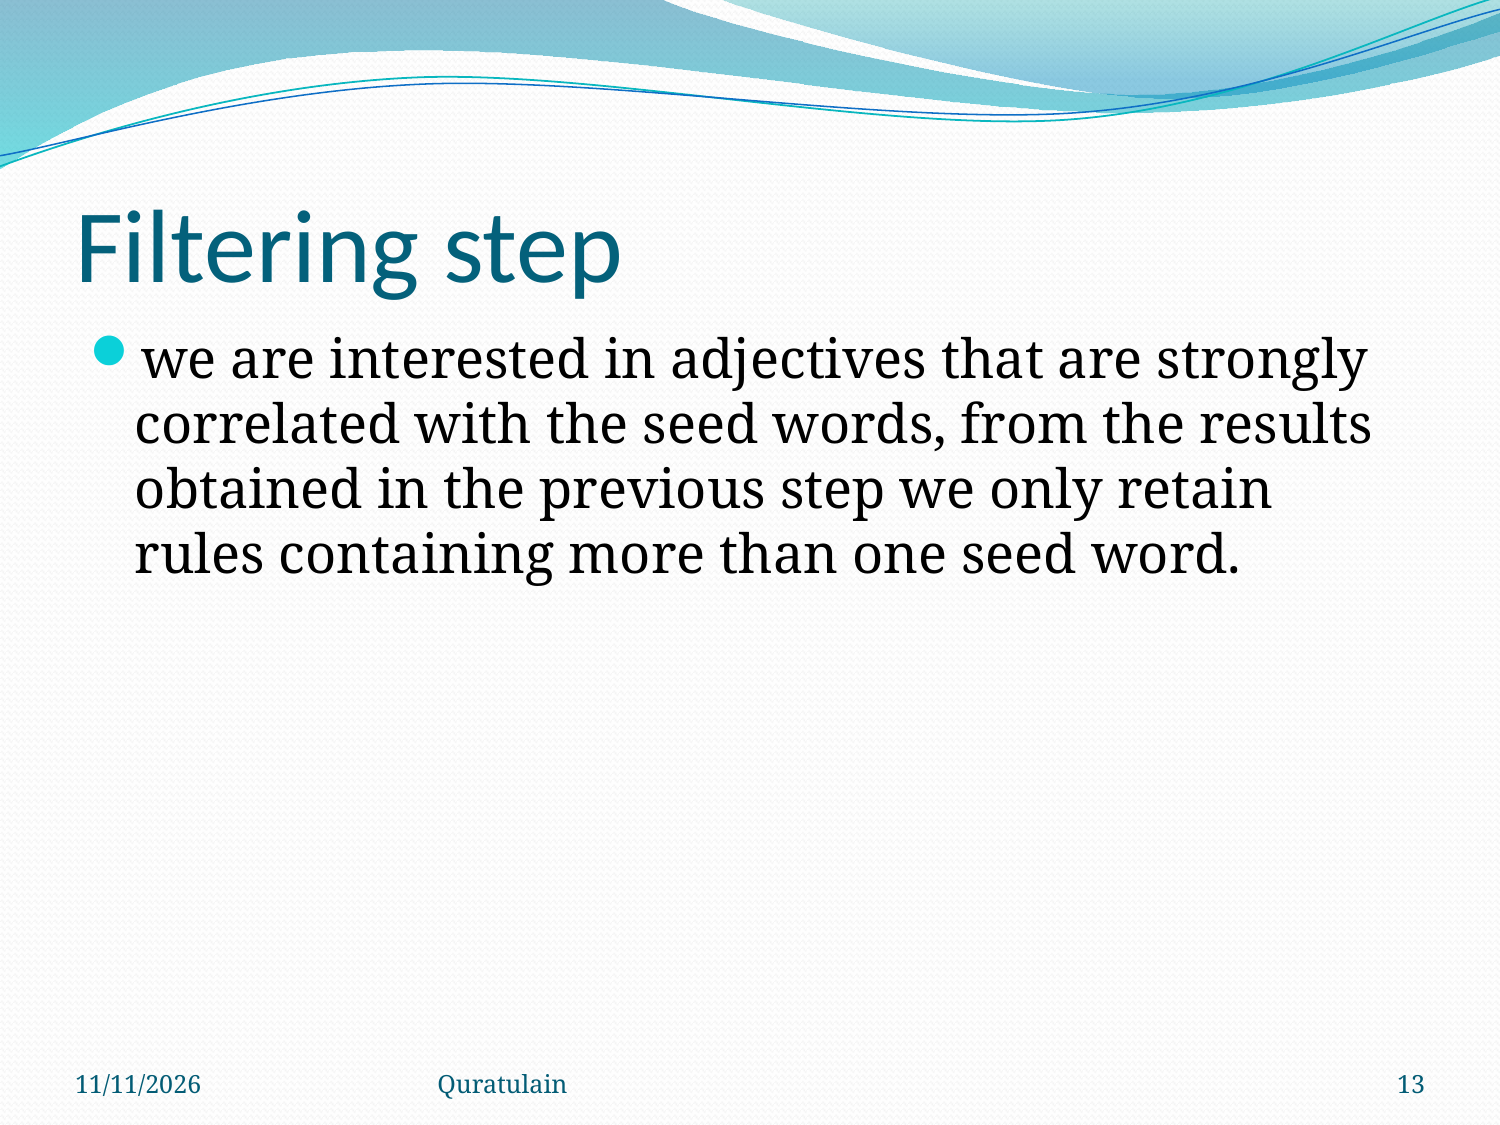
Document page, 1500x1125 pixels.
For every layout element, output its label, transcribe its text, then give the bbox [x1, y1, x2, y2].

footer Quratulain [437, 1042, 988, 1103]
list we are interested in adjectives that are strongly correlated with the seed words, from the results obtained in the previous step we only retain rules containing more than one seed word. [75, 317, 1425, 1038]
title Filtering step [75, 115, 1425, 303]
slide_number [75, 1042, 425, 1103]
slide_number 13 [1299, 1042, 1425, 1103]
